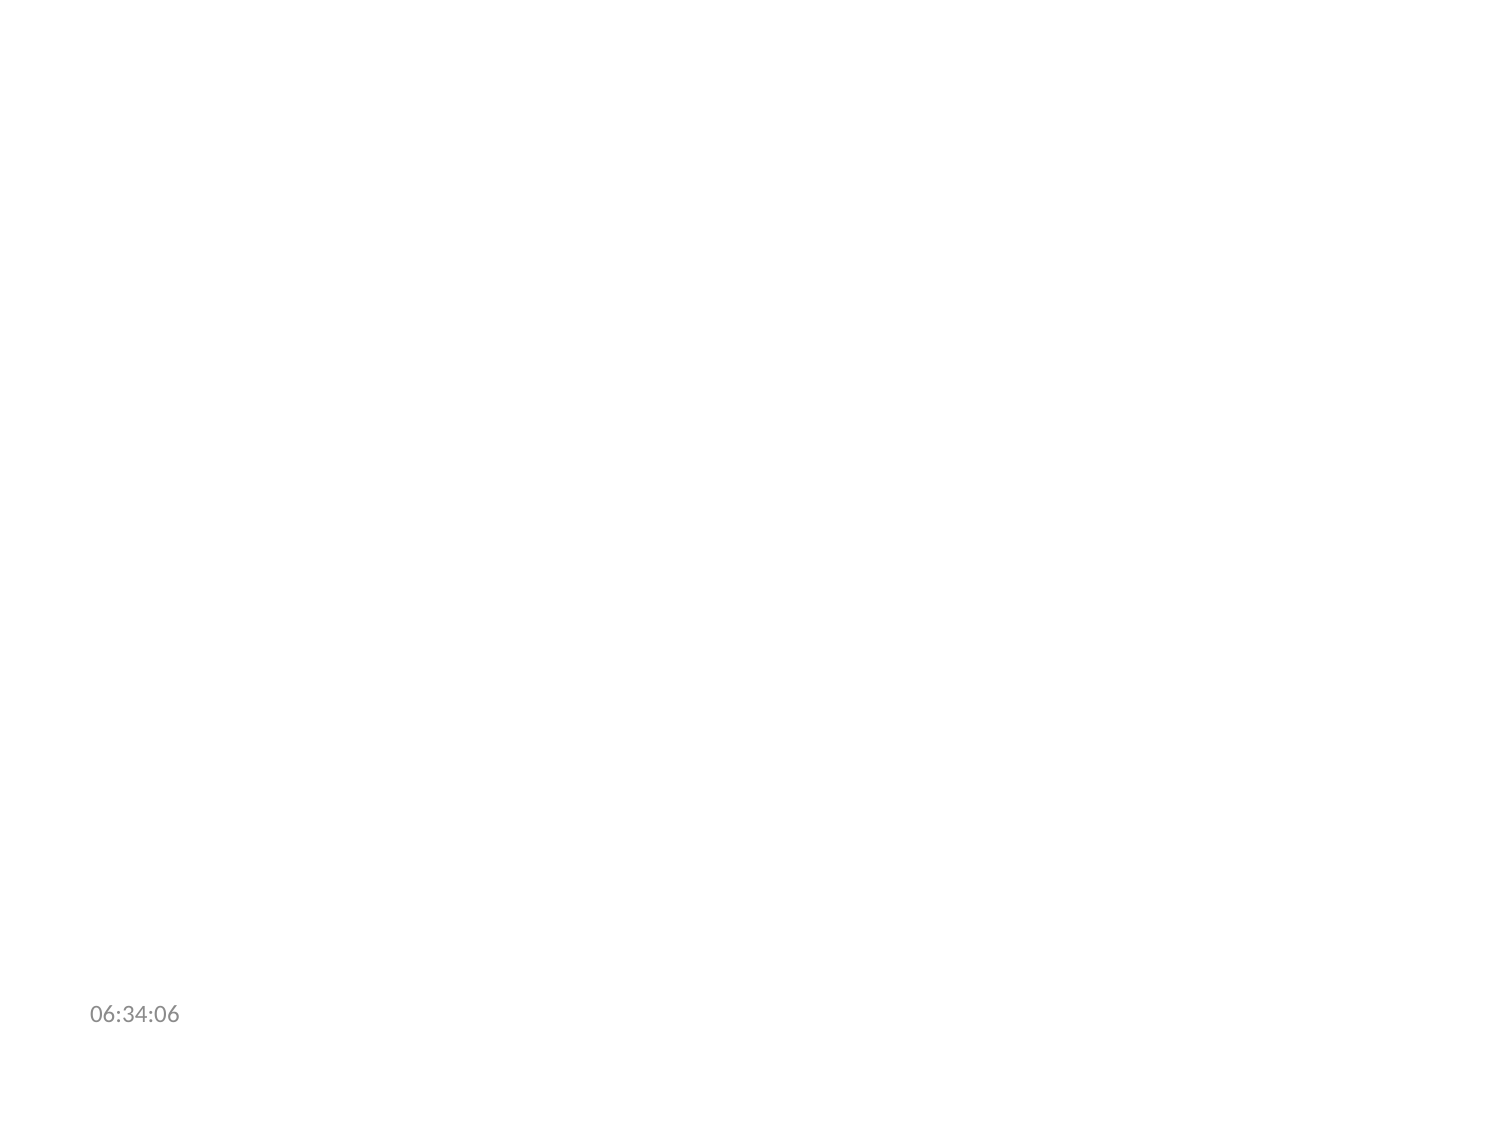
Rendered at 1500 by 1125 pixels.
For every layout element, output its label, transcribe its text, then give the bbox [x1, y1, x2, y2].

text_box 15:35:09 [75, 982, 425, 1043]
